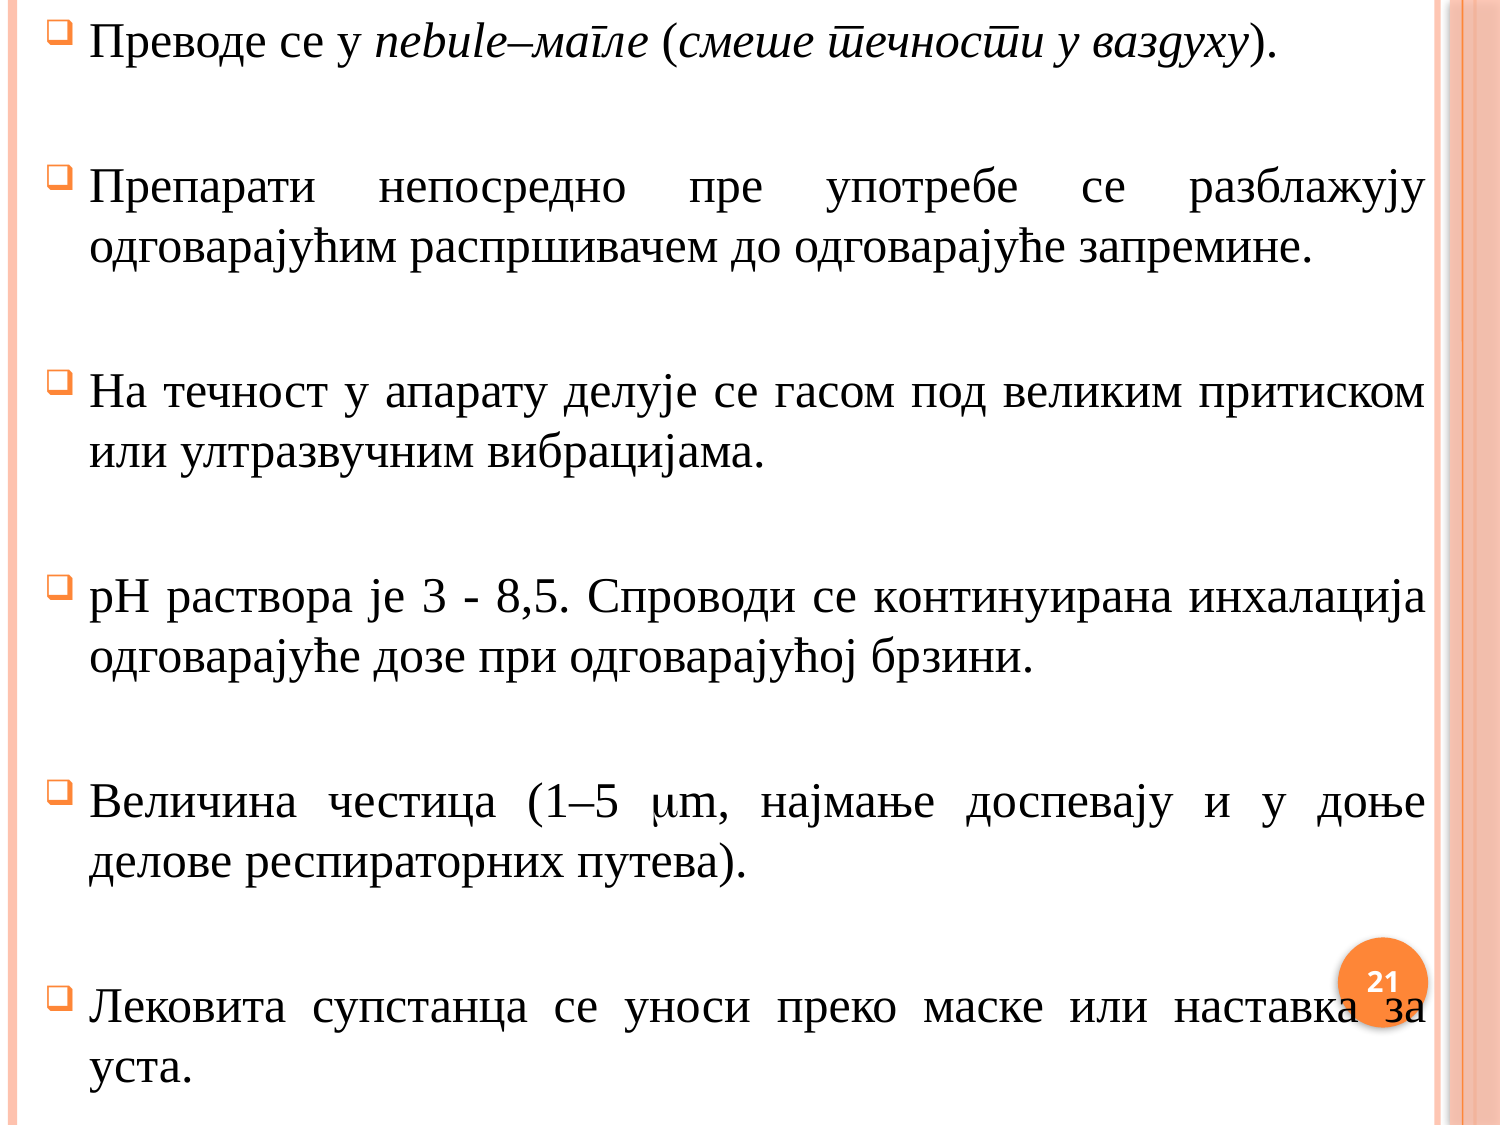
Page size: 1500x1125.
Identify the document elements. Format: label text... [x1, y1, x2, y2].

list Преводе се у nebule–магле (смеше течности у ваздуху). Препарати непосредно пре употребе се разблажују одговарајућим распршивачем до одговарајуће запремине. На течност у апарату делује се гасом под великим притиском или ултразвучним вибрацијама. pH раствора је 3 - 8,5. Спроводи се континуирана инхалација одговарајуће дозе при одговарајућој брзини. Величина честица (1–5 m, најмање доспевају и у доње делове респираторних путева). Лековита супстанца се уноси преко маске или наставка за уста. [29, 0, 1442, 1125]
